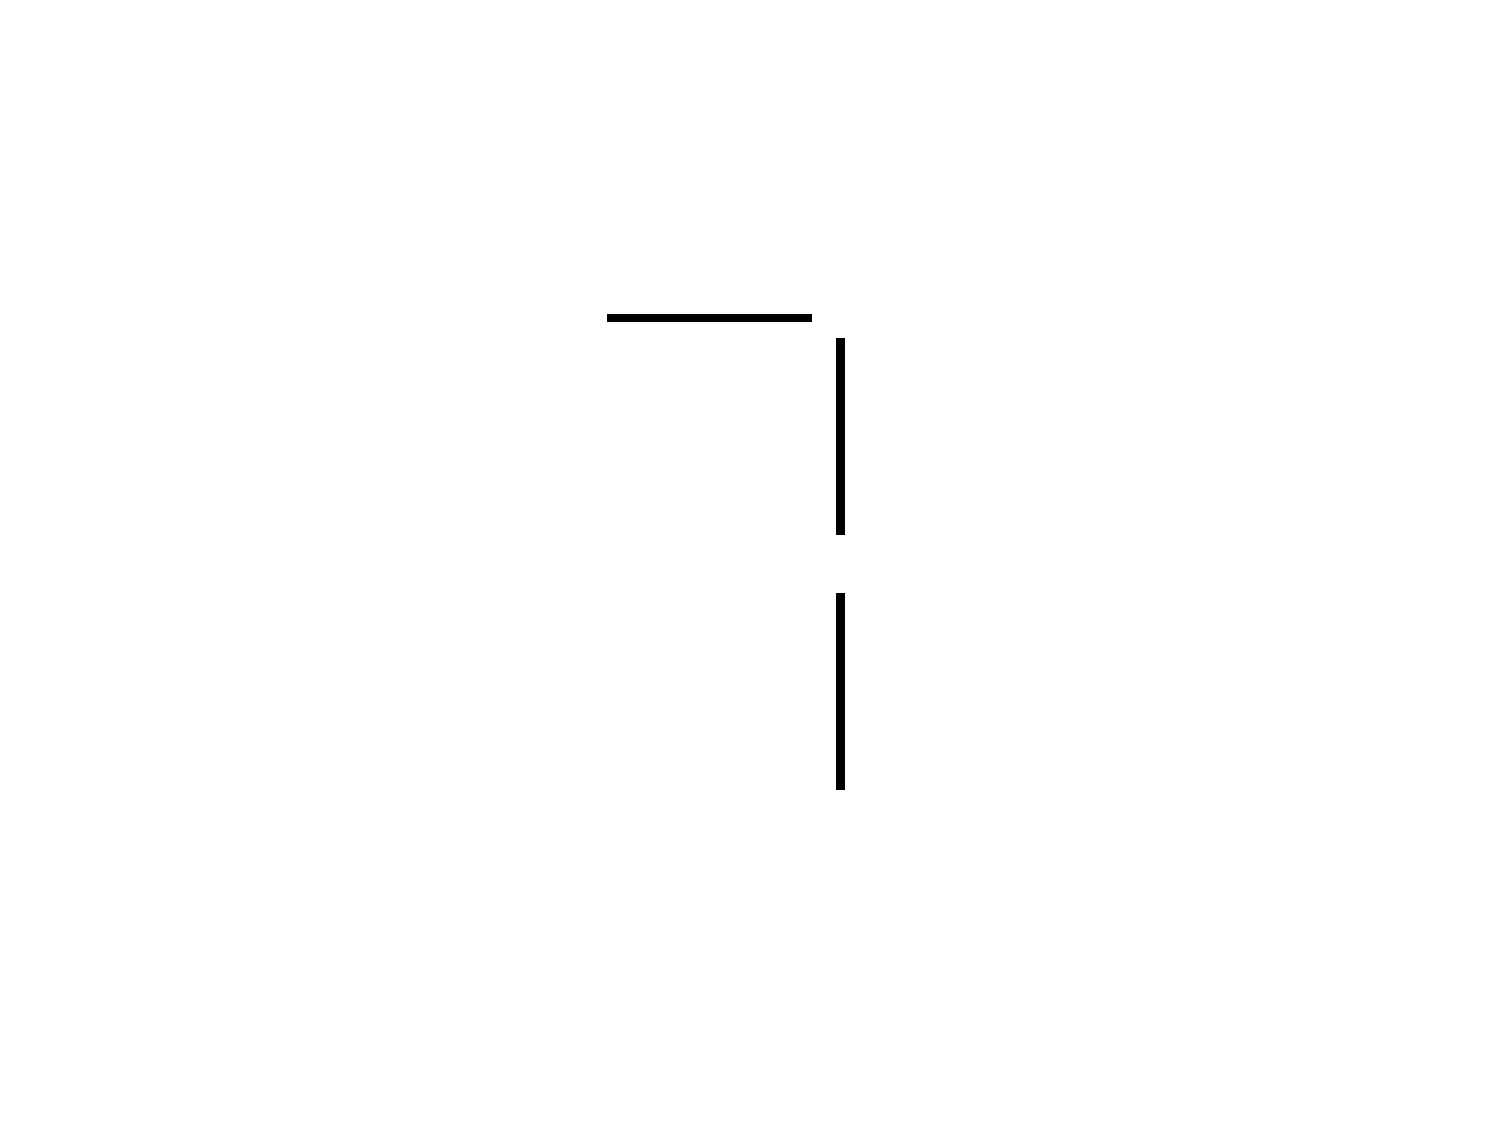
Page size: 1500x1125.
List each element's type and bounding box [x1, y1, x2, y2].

picture [525, 314, 930, 823]
